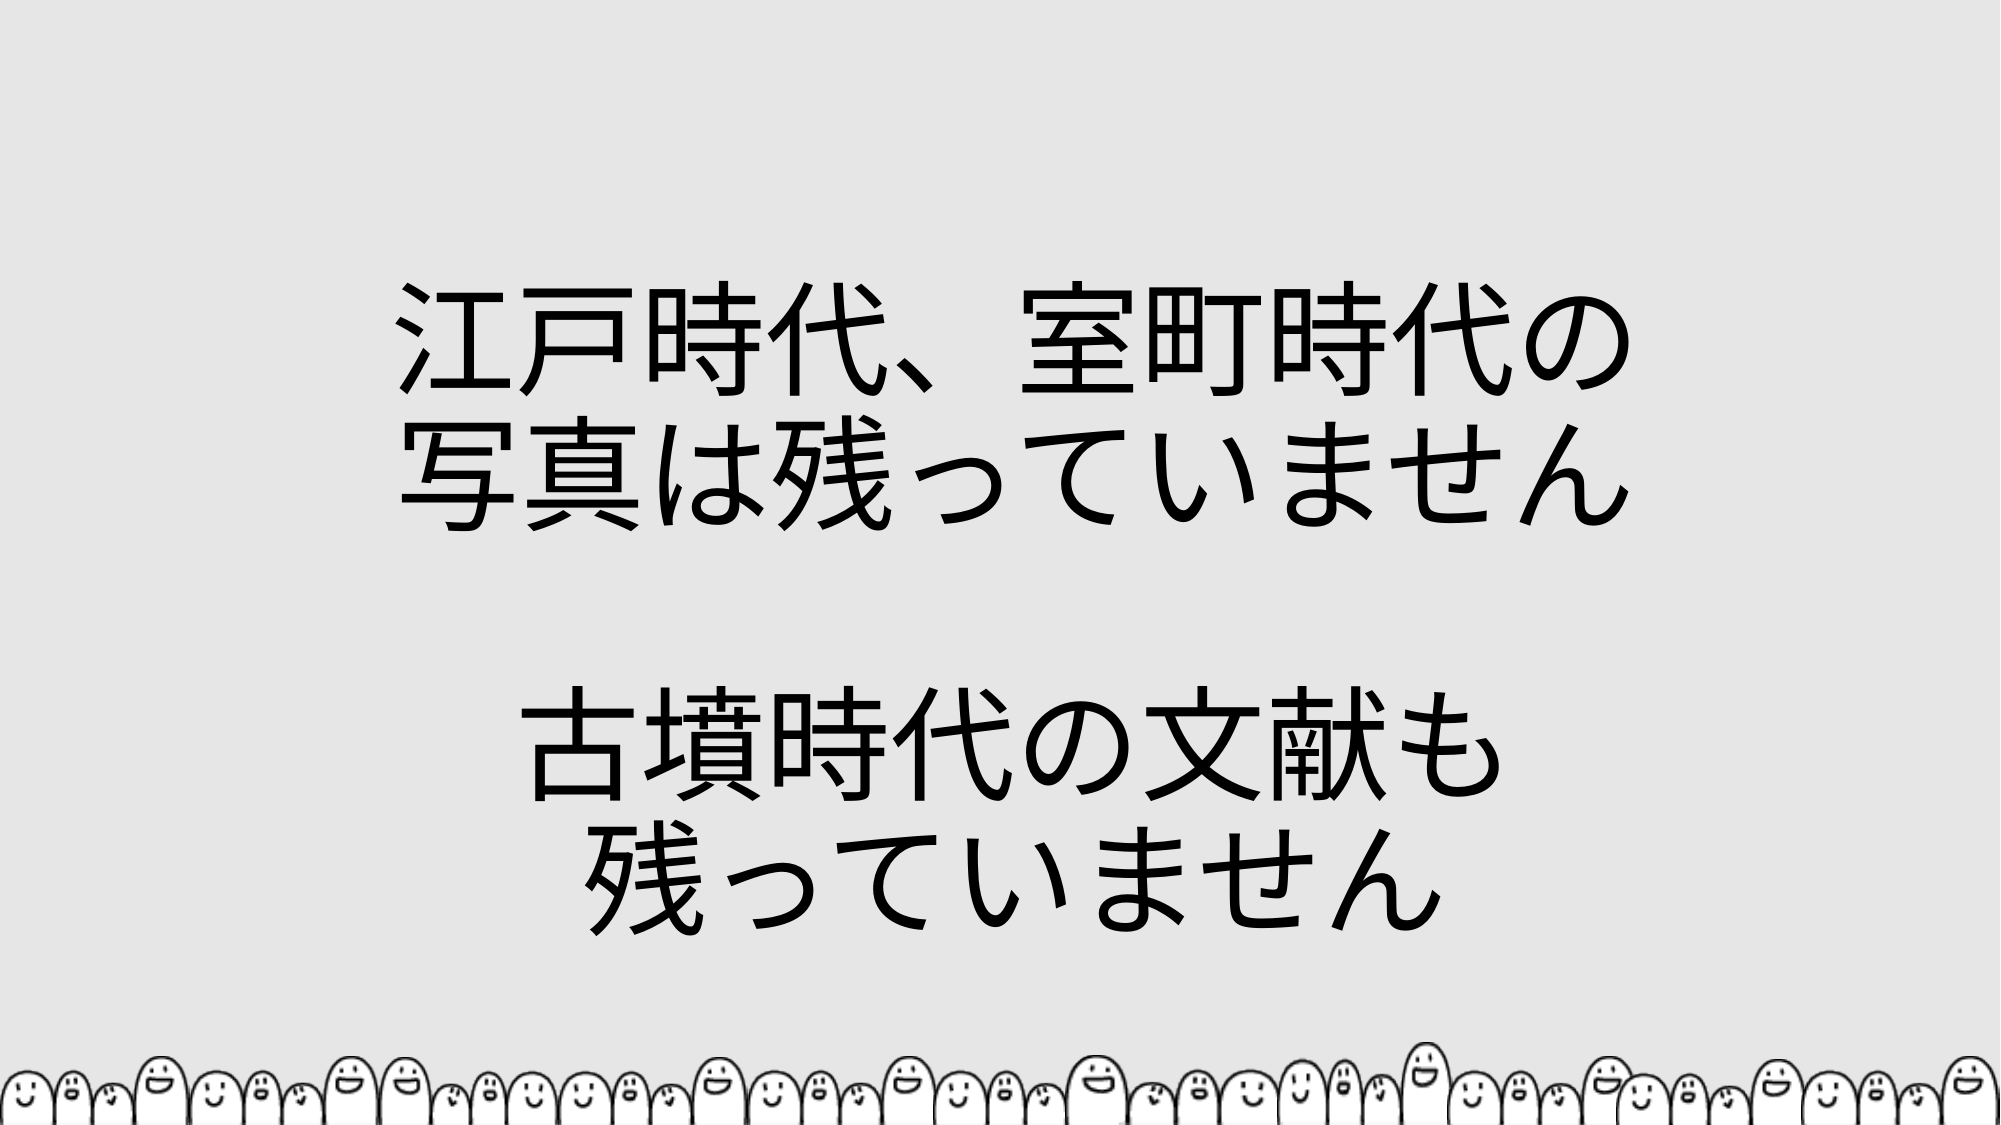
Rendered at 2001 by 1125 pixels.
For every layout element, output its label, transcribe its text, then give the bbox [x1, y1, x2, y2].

list 江戸時代、室町時代の 写真は残っていません 古墳時代の文献も 残っていません [31, 210, 1969, 1022]
picture [0, 1042, 2000, 1125]
